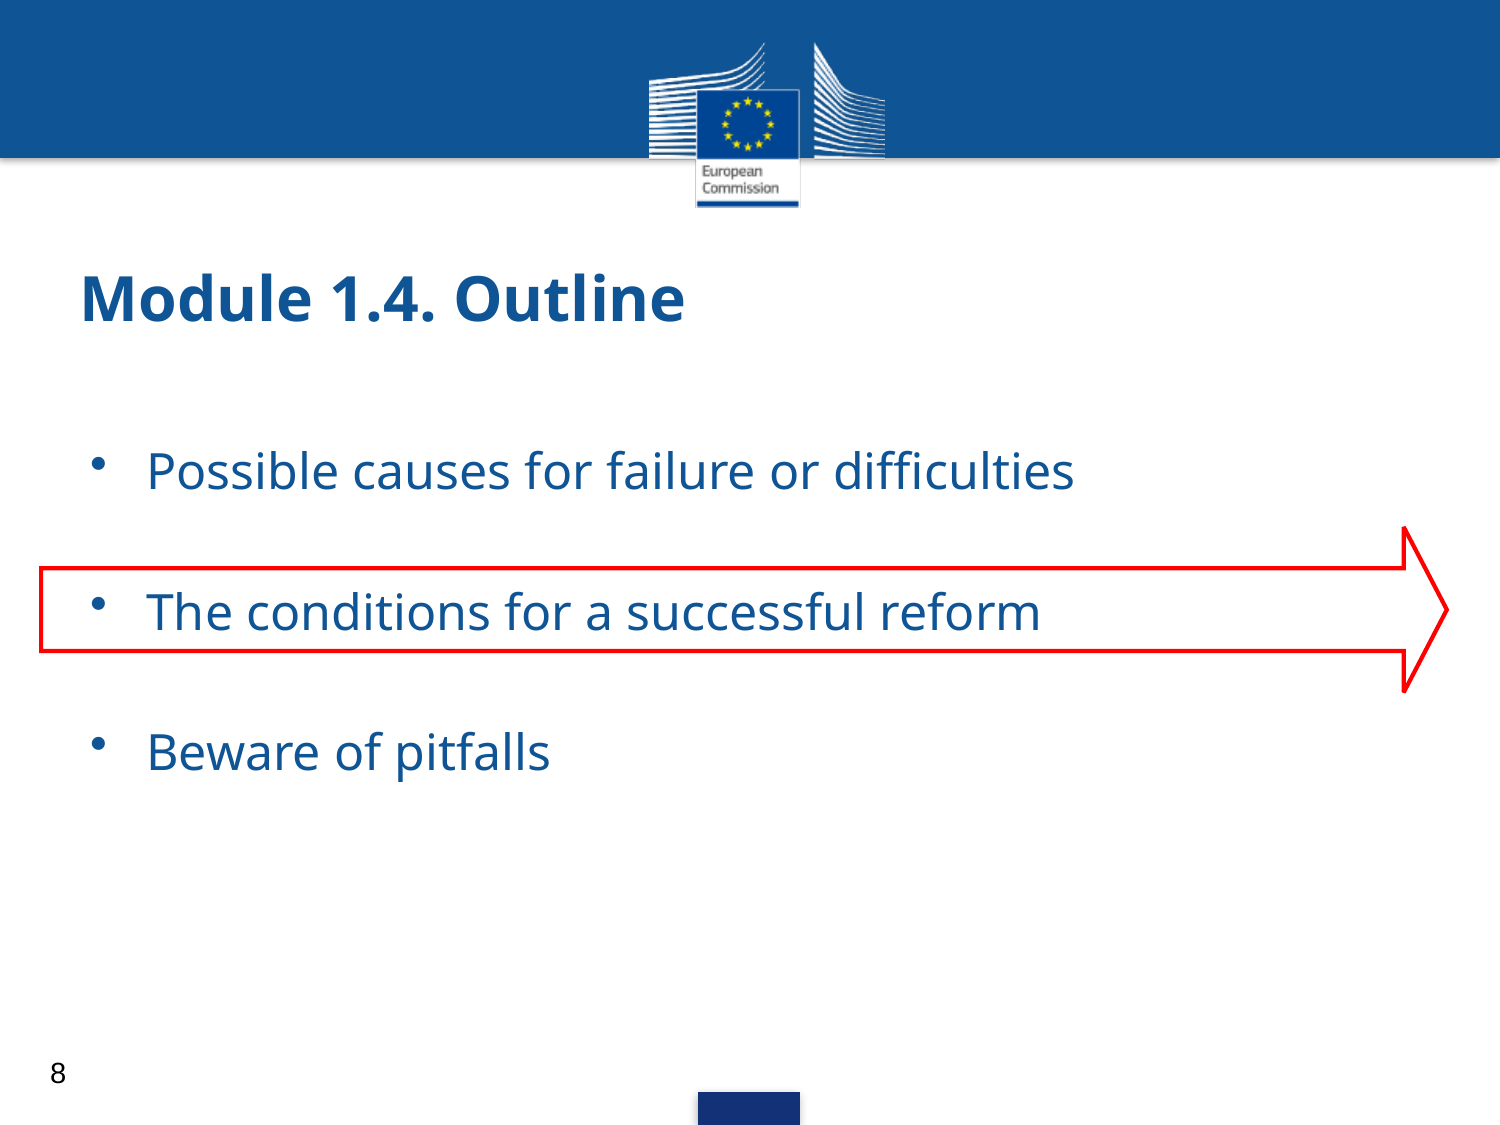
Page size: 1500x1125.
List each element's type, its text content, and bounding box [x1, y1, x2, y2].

list Possible causes for failure or difficulties The conditions for a successful reform Beware of pitfalls [75, 652, 1425, 882]
text_box [41, 527, 1447, 693]
list Possible causes for failure or difficulties The conditions for a successful reform Beware of pitfalls [75, 432, 1425, 568]
slide_number 8 [0, 1046, 82, 1125]
picture [649, 42, 885, 208]
title Module 1.4. Outline [64, 219, 1415, 374]
